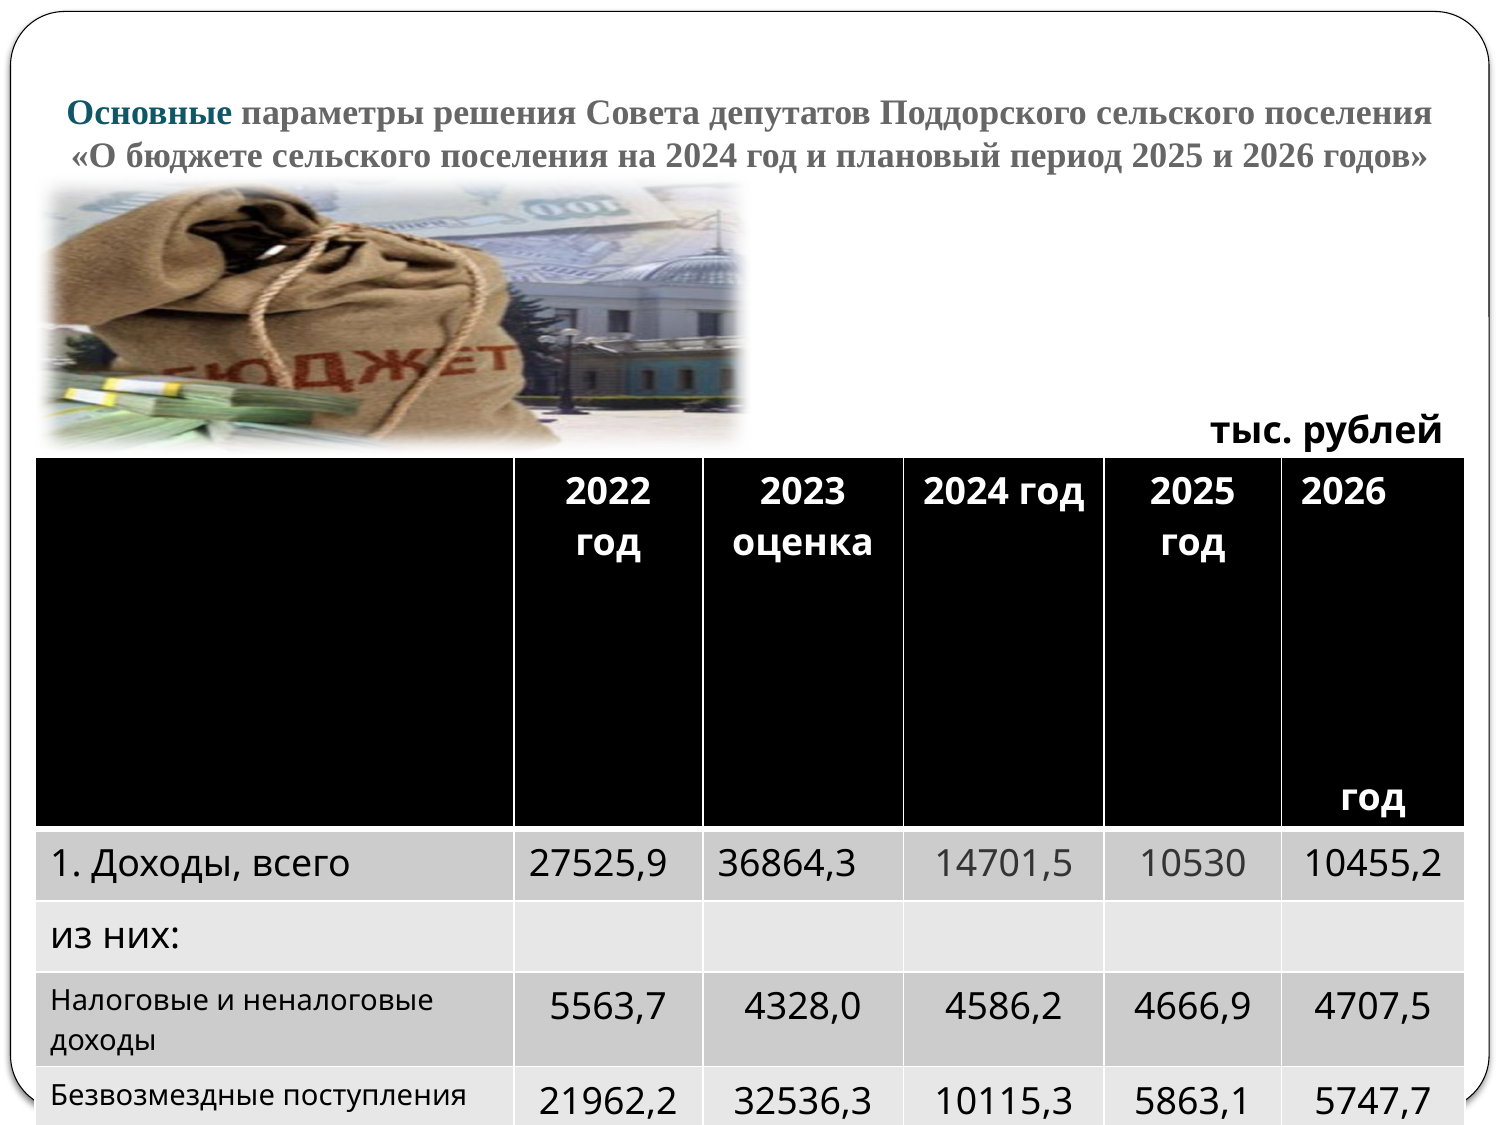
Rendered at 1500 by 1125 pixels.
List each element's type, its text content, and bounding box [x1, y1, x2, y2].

table_cell 4707,5 [1282, 973, 1464, 1066]
title Основные параметры решения Совета депутатов Поддорского сельского поселения «О бюджете сельского поселения на 2024 год и плановый период 2025 и 2026 годов» [35, 45, 1465, 233]
table_cell 1. Доходы, всего [36, 832, 513, 900]
table_cell [1282, 902, 1464, 971]
table_header [36, 465, 513, 826]
table_header 2023 оценка [704, 458, 903, 826]
table_cell [1105, 902, 1281, 971]
table_cell 14701,5 [904, 832, 1103, 900]
table_header 2022 год [515, 466, 702, 826]
table_cell 4666,9 [1105, 973, 1281, 1066]
table_cell 10530 [1105, 832, 1281, 900]
table_cell 21962,2 [515, 1067, 702, 1125]
table_cell 5563,7 [515, 973, 702, 1066]
table_cell 5863,1 [1105, 1067, 1281, 1125]
table_cell [704, 902, 903, 971]
table_header 2024 год [904, 458, 1103, 826]
table_cell 4328,0 [704, 973, 903, 1066]
table_cell [904, 902, 1103, 971]
table_cell 36864,3 [704, 832, 903, 900]
table_cell 10115,3 [904, 1067, 1103, 1125]
table_cell Безвозмездные поступления [36, 1067, 513, 1125]
table_cell 5747,7 [1282, 1067, 1464, 1125]
table_cell [515, 902, 702, 971]
table_cell из них: [36, 902, 513, 971]
table_header 2025 год [1105, 458, 1281, 826]
table_header 2026 год [1282, 459, 1464, 826]
table_cell Налоговые и неналоговые доходы [36, 973, 513, 1066]
picture [34, 174, 751, 457]
table_cell 10455,2 [1282, 832, 1464, 900]
table_cell 4586,2 [904, 973, 1103, 1066]
text_box тыс. рублей [1195, 398, 1465, 459]
table_cell 32536,3 [704, 1067, 903, 1125]
table_cell 27525,9 [515, 832, 702, 900]
